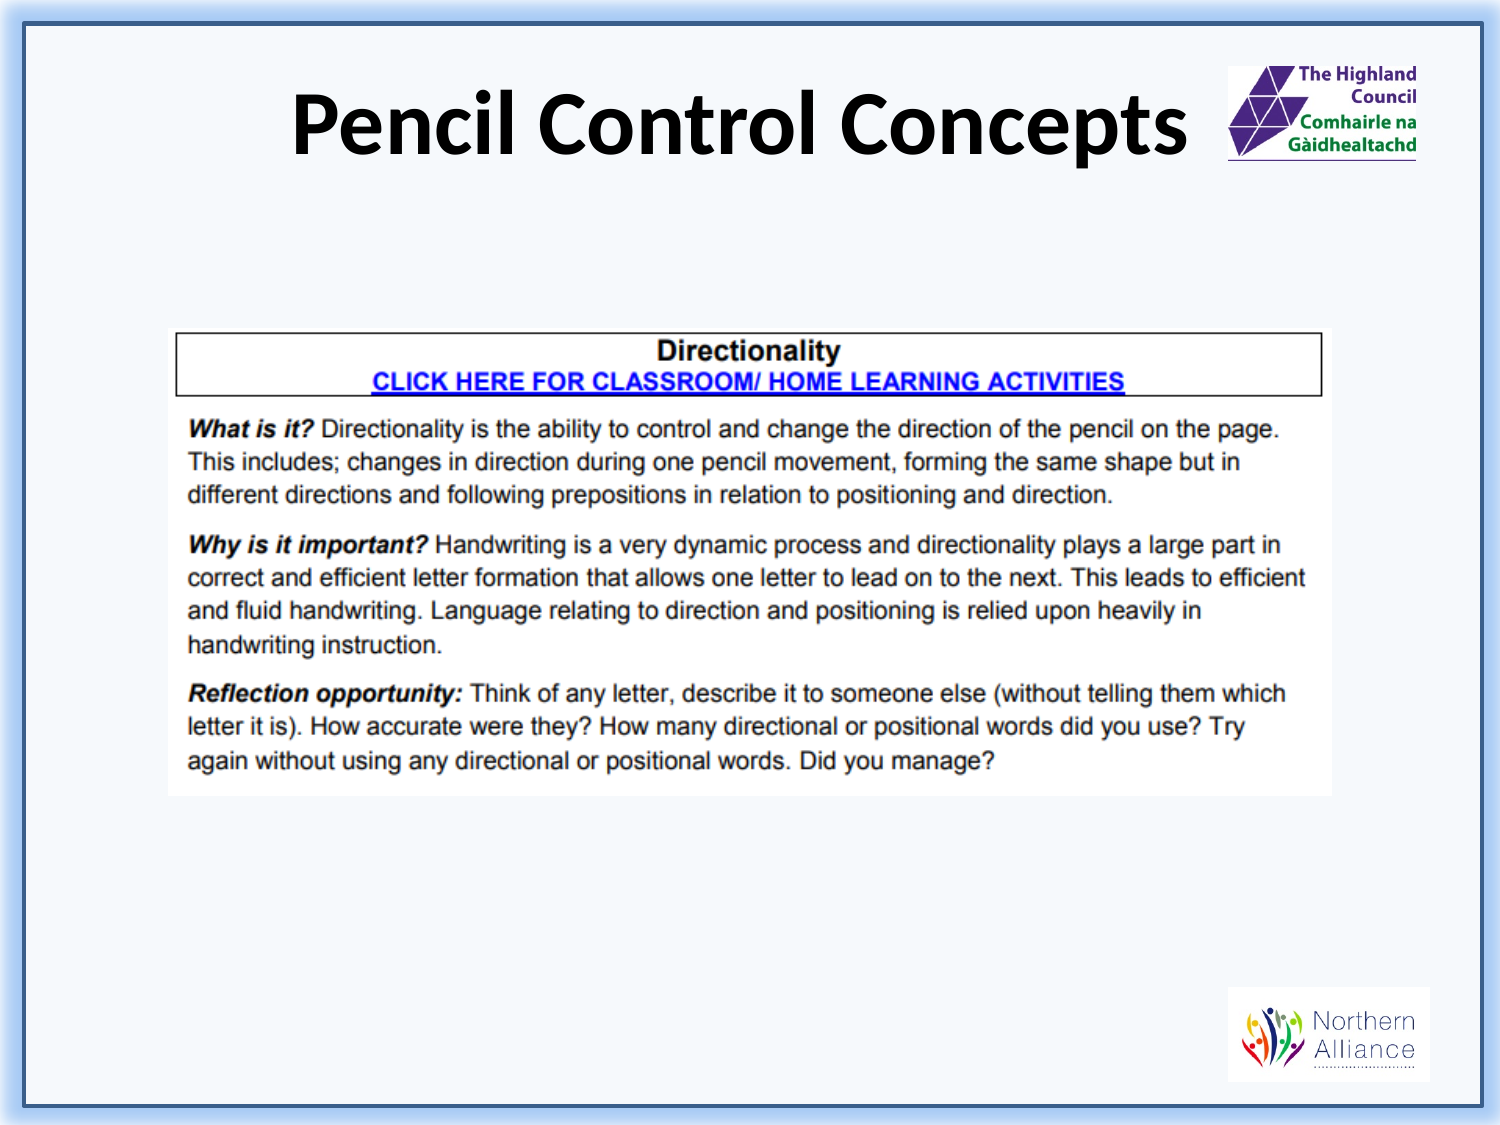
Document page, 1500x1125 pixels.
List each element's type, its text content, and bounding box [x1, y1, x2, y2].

picture [168, 328, 1332, 797]
title Pencil Control Concepts [65, 24, 1416, 212]
picture [1227, 987, 1430, 1082]
picture [1227, 66, 1416, 162]
text_box [22, 21, 1484, 1108]
